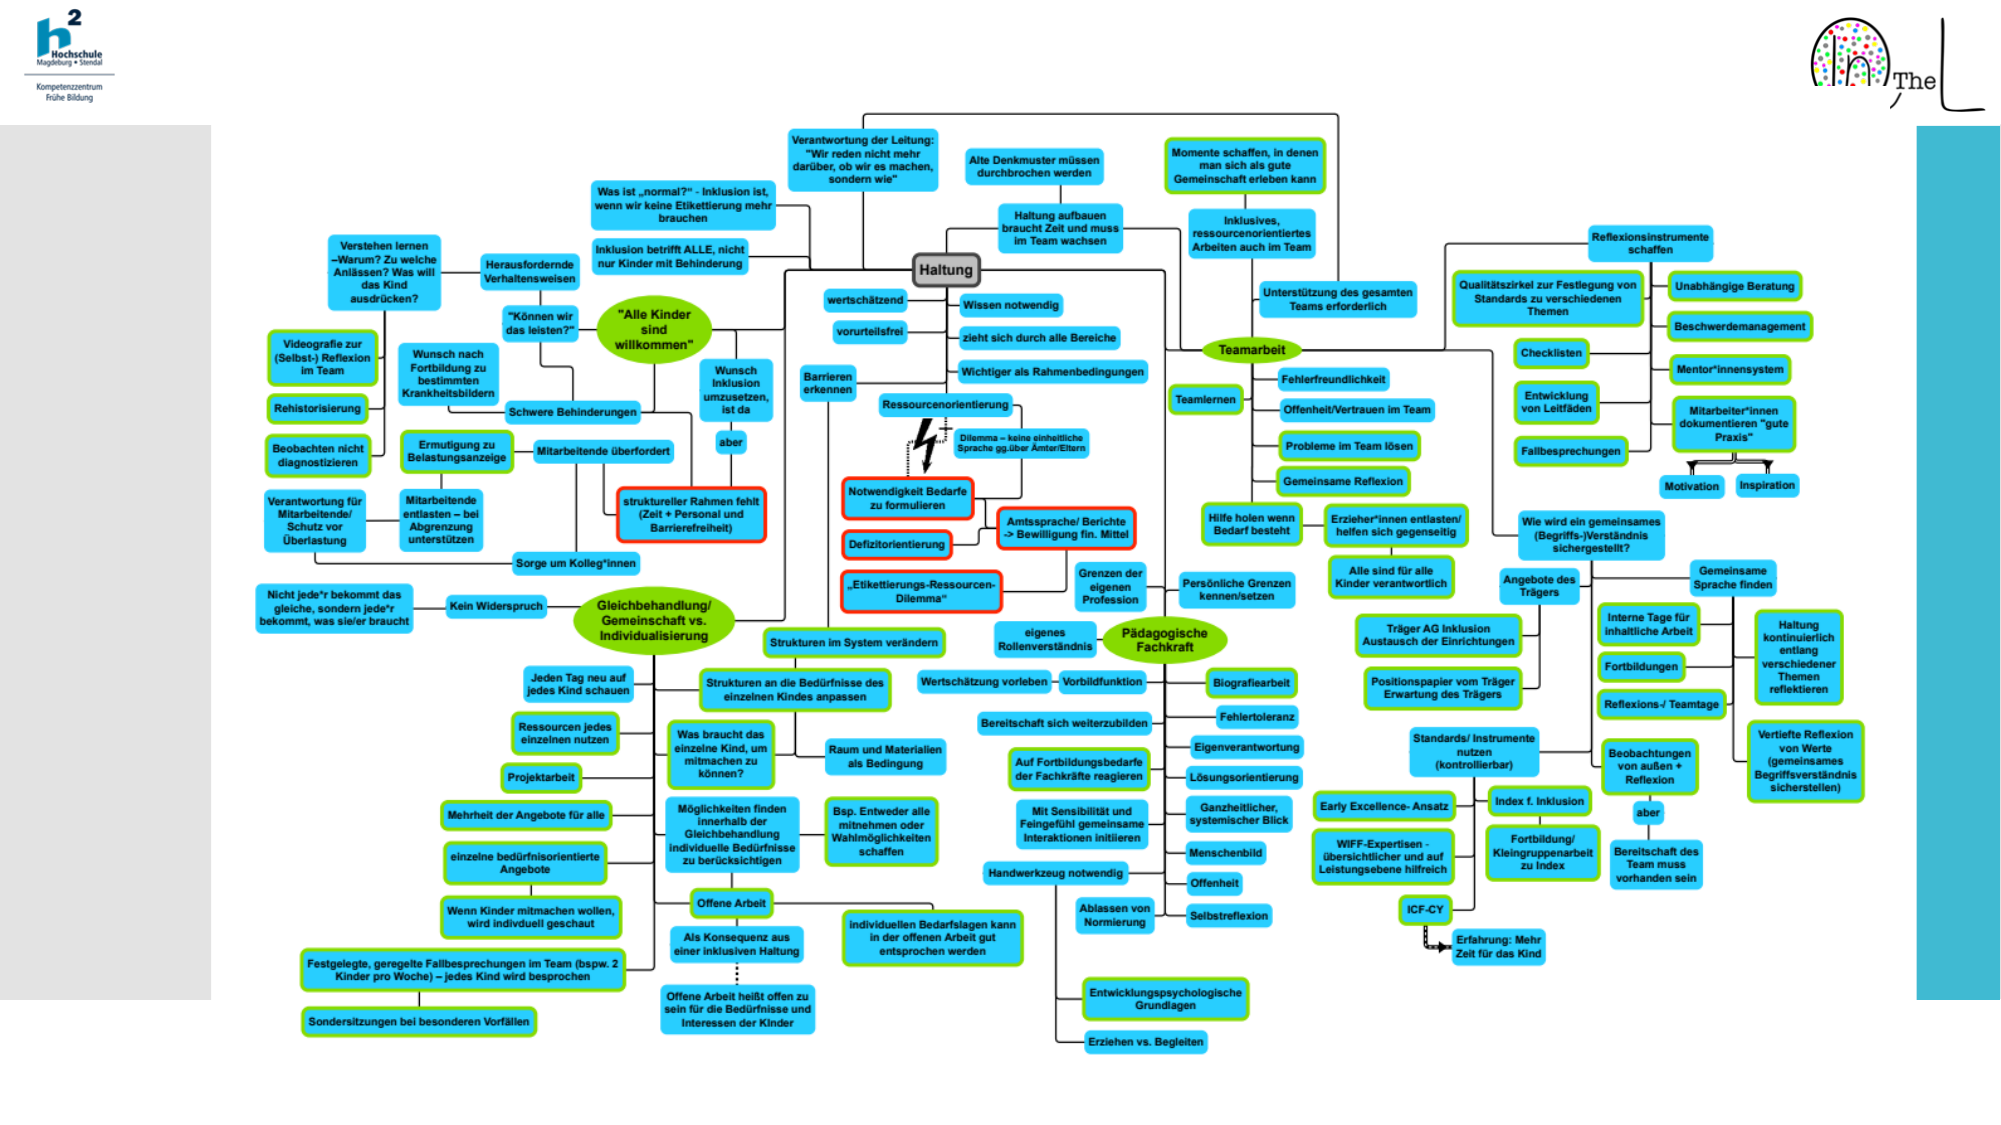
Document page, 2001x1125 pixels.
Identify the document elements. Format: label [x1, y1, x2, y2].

text_box [0, 124, 212, 1001]
text_box [0, 0, 2000, 1125]
text_box [1916, 125, 2000, 1001]
picture [13, 0, 127, 113]
picture [224, 17, 1987, 1084]
